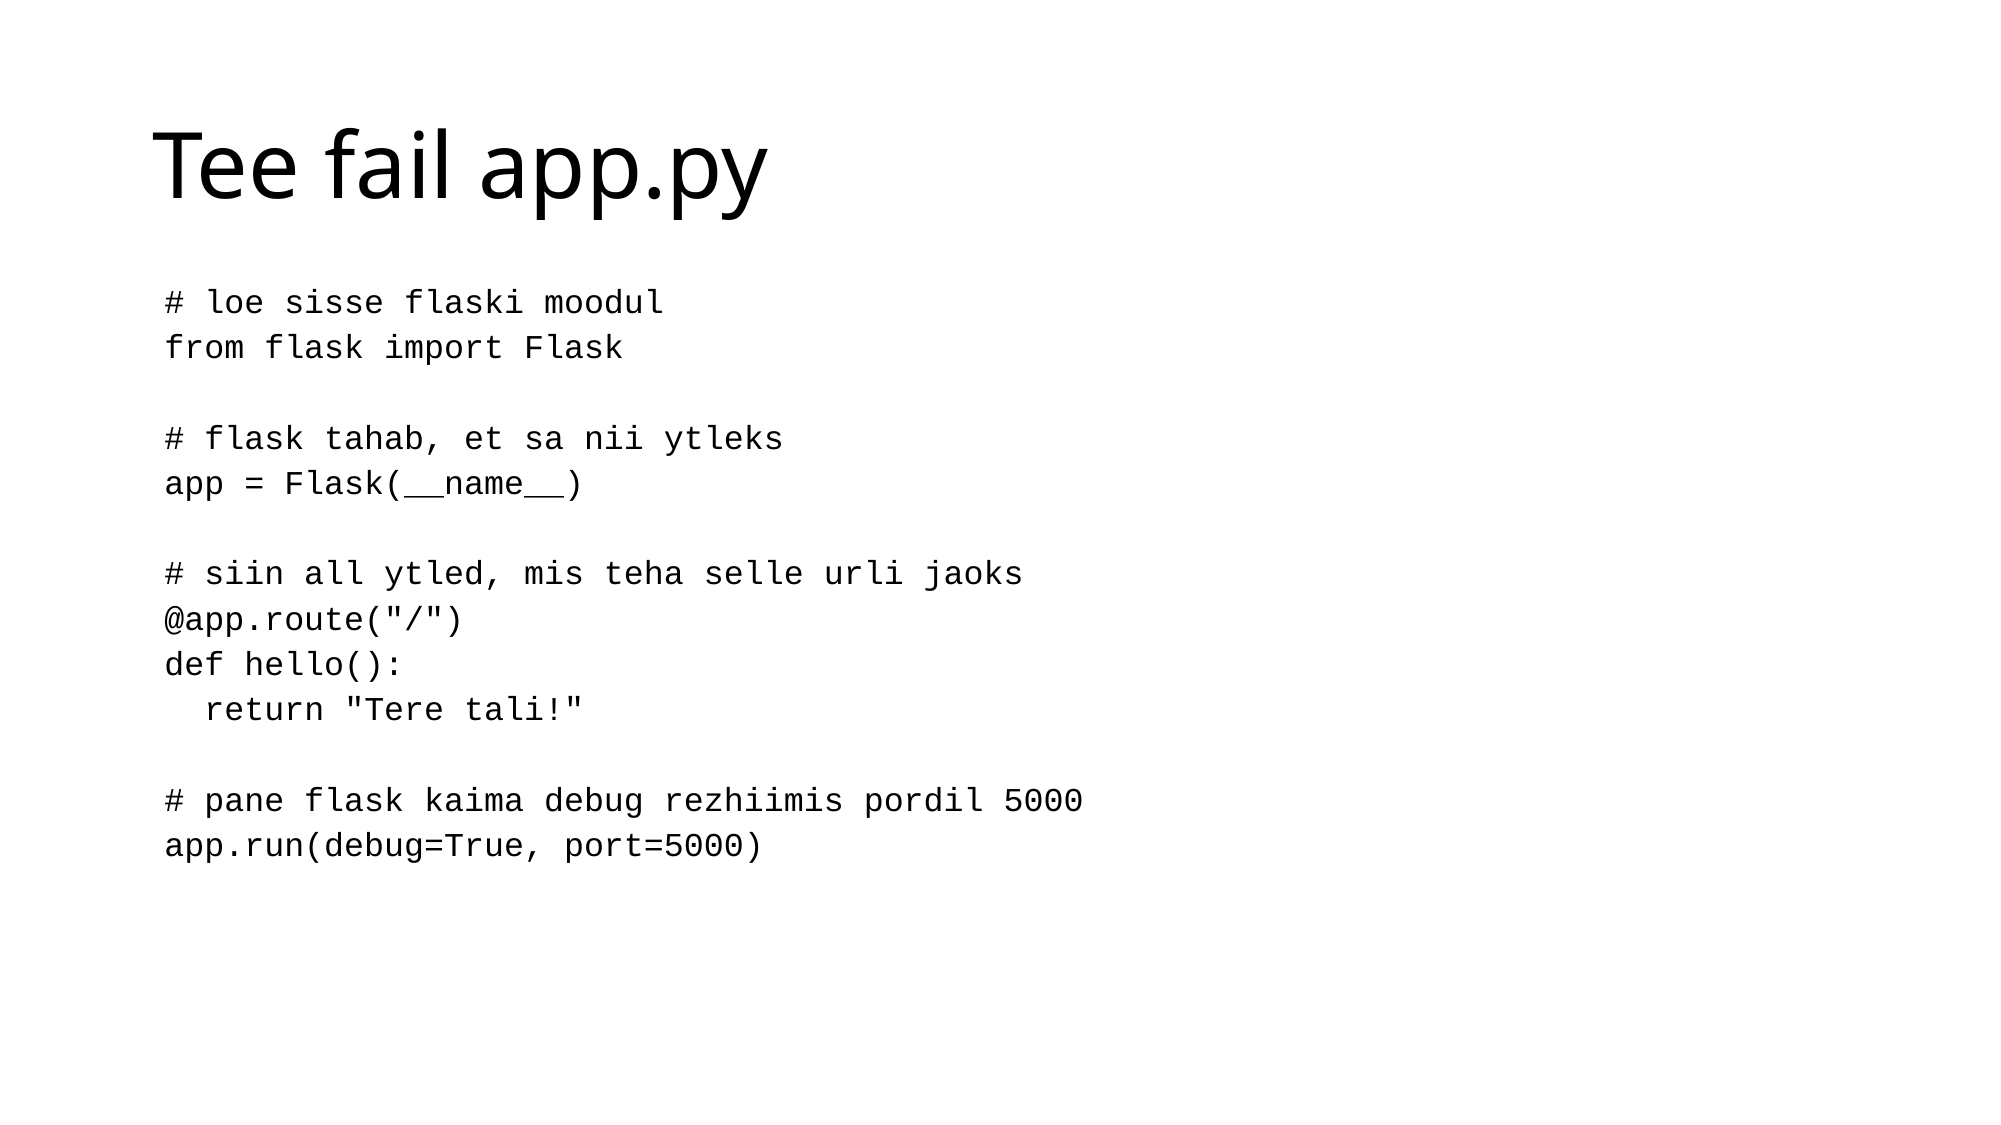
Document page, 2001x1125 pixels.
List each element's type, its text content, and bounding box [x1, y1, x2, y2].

list # loe sisse flaski moodul from flask import Flask # flask tahab, et sa nii ytleks app = Flask(__name__) # siin all ytled, mis teha selle urli jaoks @app.route("/") def hello(): return "Tere tali!" # pane flask kaima debug rezhiimis pordil 5000 app.run(debug=True, port=5000) [149, 277, 1500, 1020]
title Tee fail app.py [137, 59, 1863, 278]
